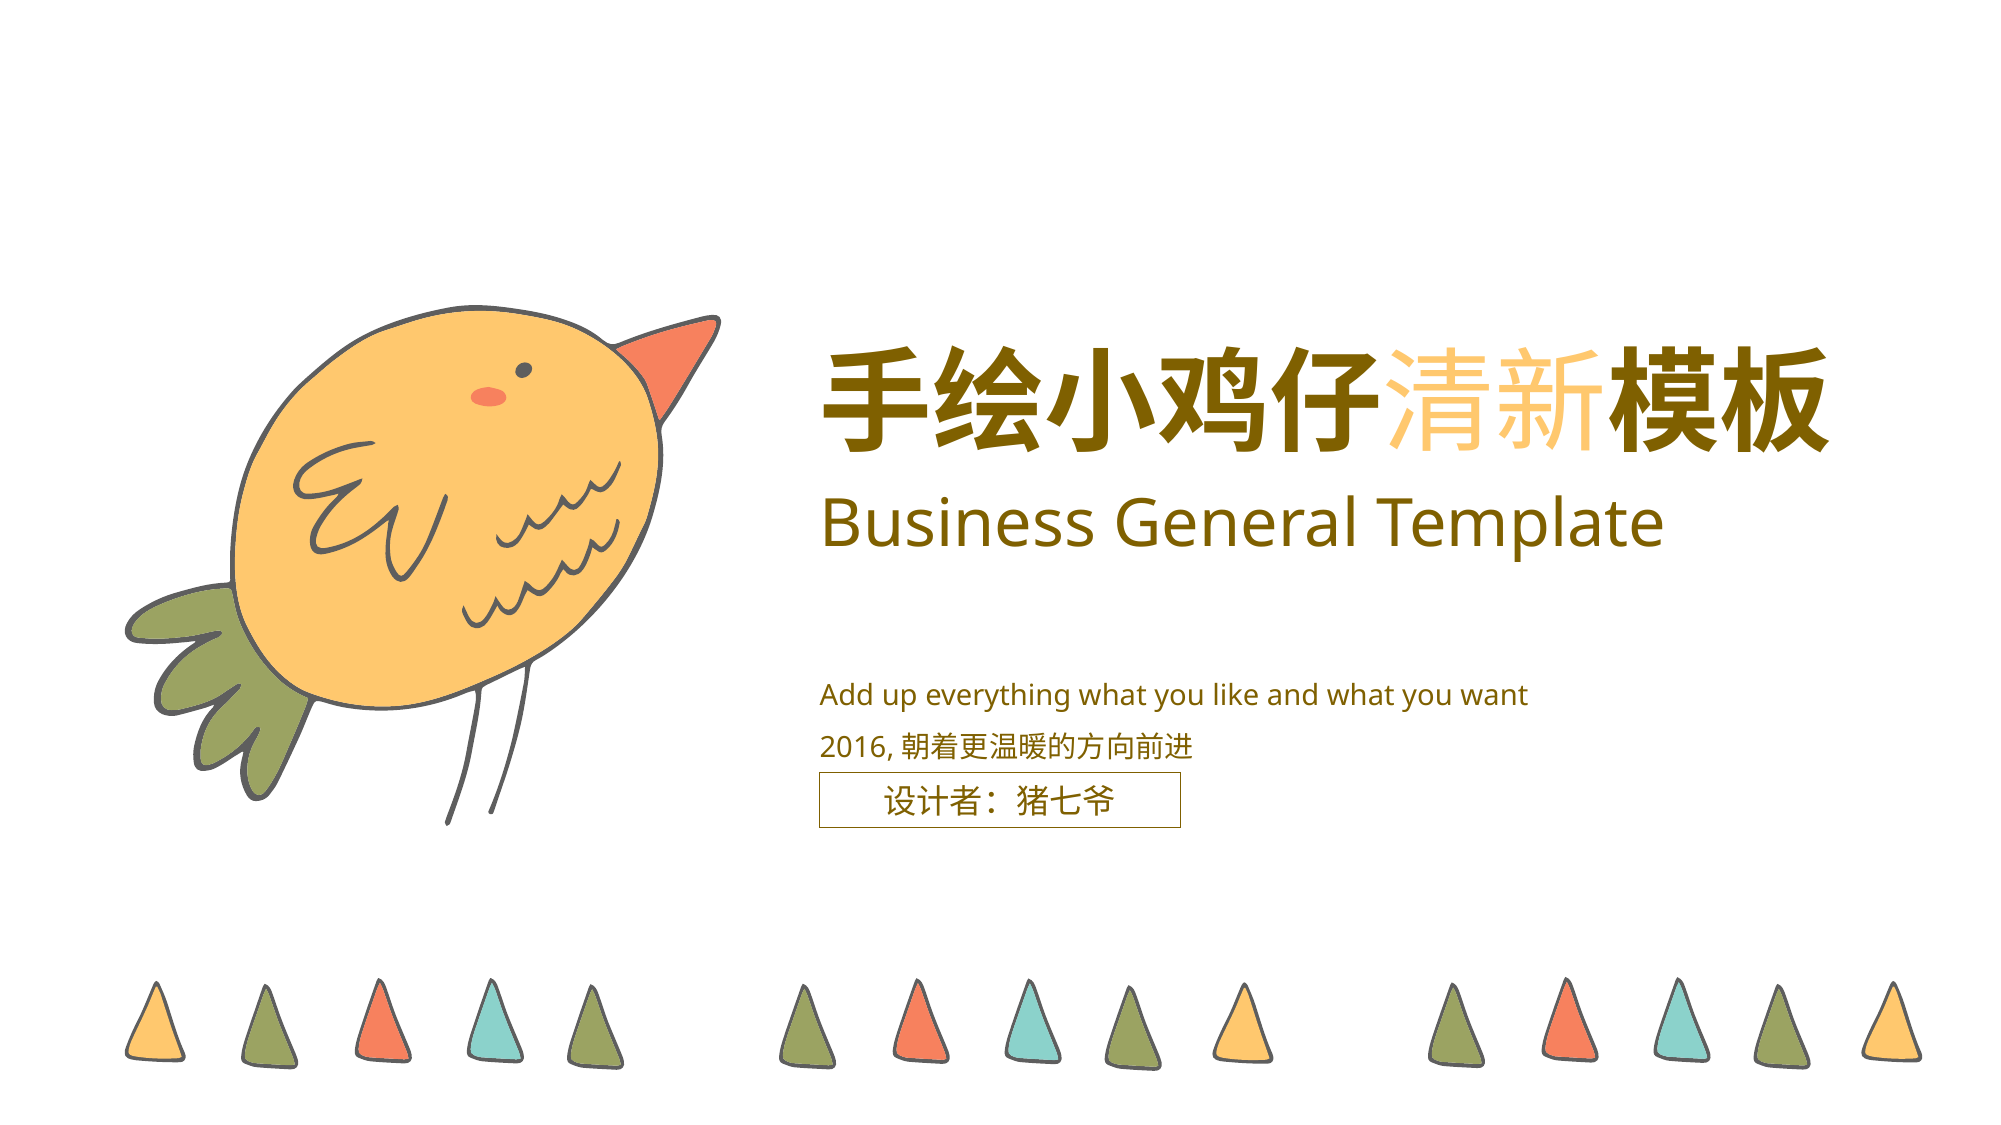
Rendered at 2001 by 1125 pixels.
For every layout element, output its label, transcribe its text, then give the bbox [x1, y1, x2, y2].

text_box Business General Template [804, 472, 1818, 568]
text_box 设计者：猪七爷 [819, 772, 1181, 828]
picture [778, 977, 1274, 1072]
picture [1427, 976, 1923, 1070]
text_box Add up everything what you like and what you want 2016,朝着更温暖的方向前进 [804, 651, 1721, 771]
picture [124, 977, 625, 1070]
picture [124, 304, 722, 827]
text_box 手绘小鸡仔清新模板 [804, 322, 1897, 472]
